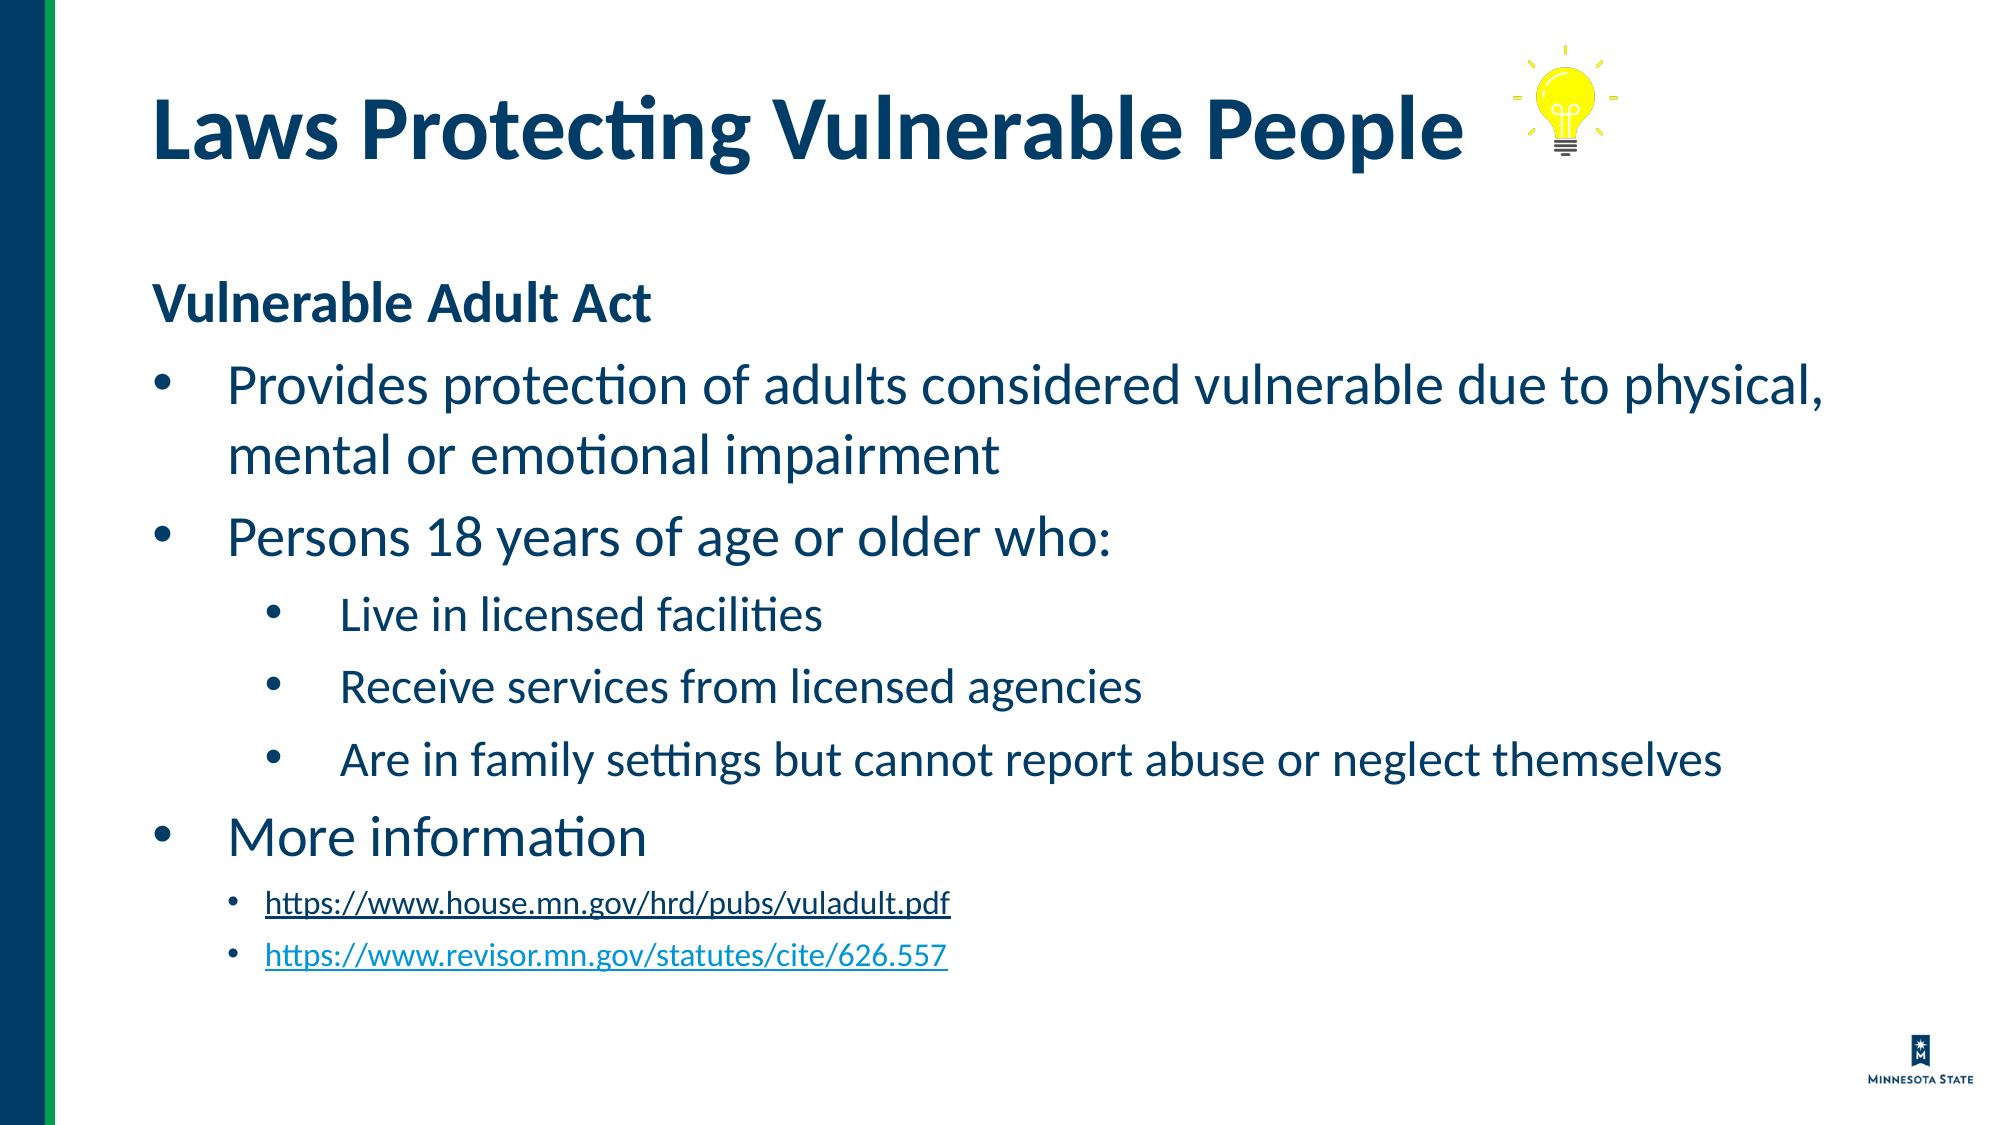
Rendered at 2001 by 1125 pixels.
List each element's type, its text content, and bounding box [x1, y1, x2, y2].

title Laws Protecting Vulnerable People [137, 59, 1863, 200]
list Vulnerable Adult Act Provides protection of adults considered vulnerable due to physical, mental or emotional impairment Persons 18 years of age or older who: Live in licensed facilities Receive services from licensed agencies Are in family settings but cannot report abuse or neglect themselves More information https://www.house.mn.gov/hrd/pubs/vuladult.pdf https://www.revisor.mn.gov/statutes/cite/626.557 [137, 256, 1863, 1066]
picture [1484, 16, 1647, 179]
picture [1823, 1028, 2001, 1095]
